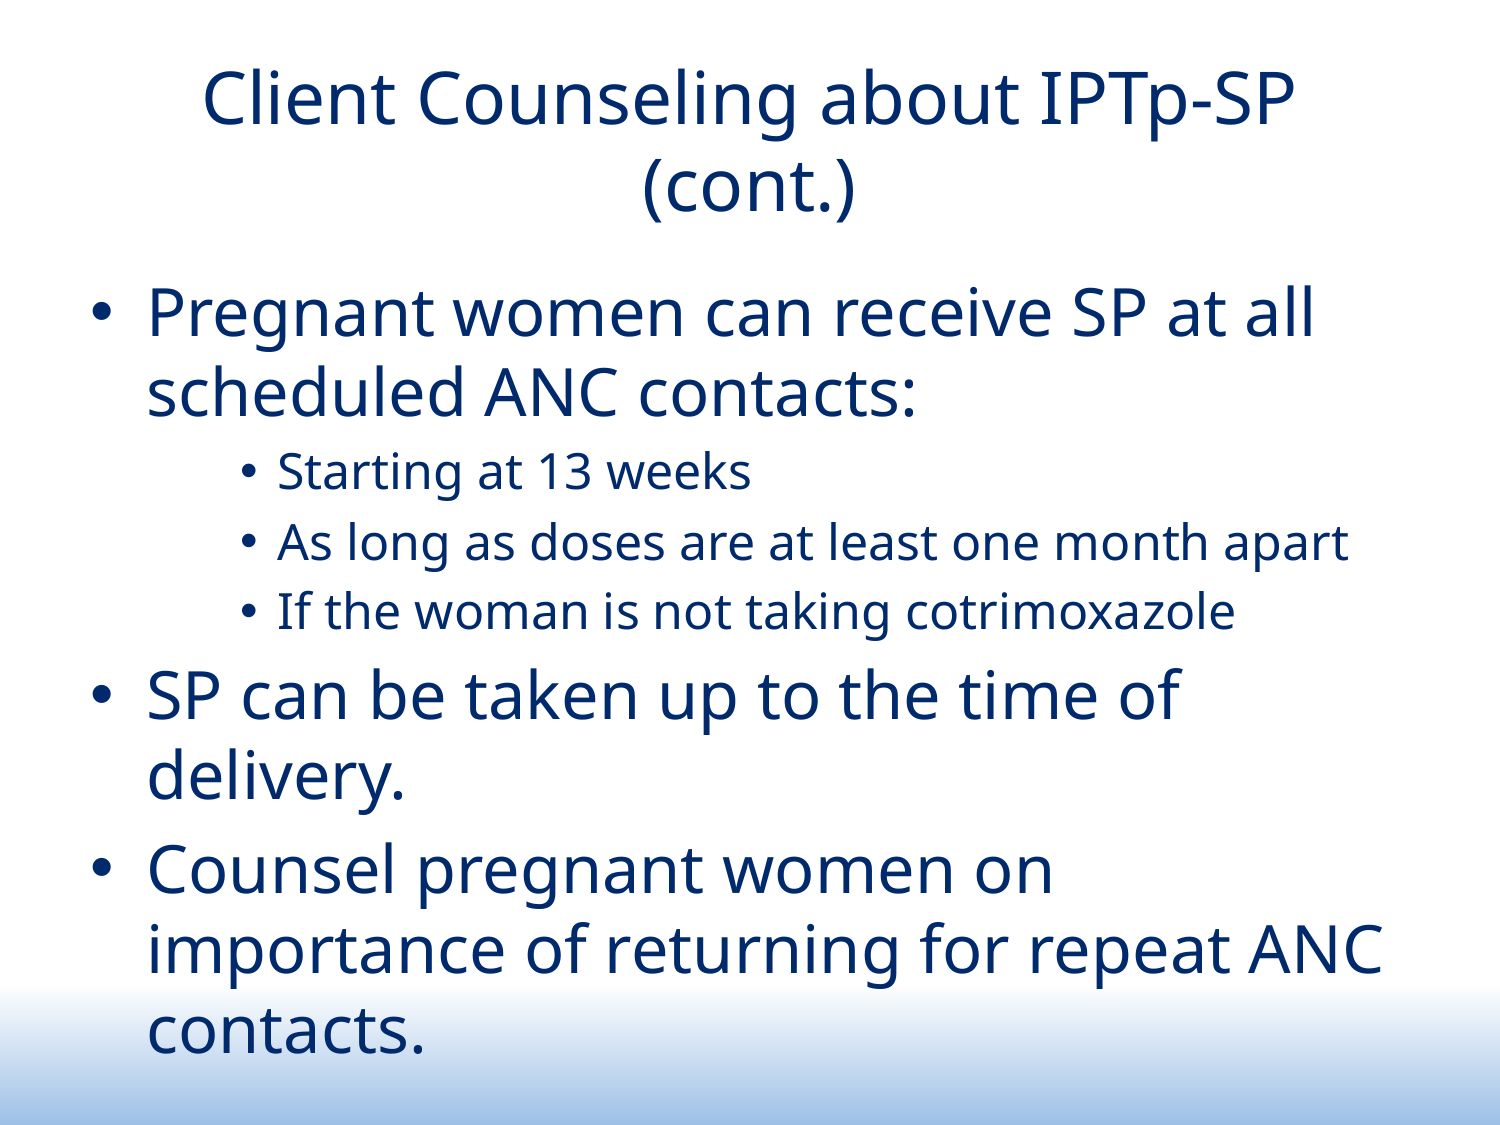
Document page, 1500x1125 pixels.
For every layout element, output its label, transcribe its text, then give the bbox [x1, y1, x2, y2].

title Client Counseling about IPTp-SP (cont.) [75, 45, 1425, 233]
list Pregnant women can receive SP at all scheduled ANC contacts: Starting at 13 weeks As long as doses are at least one month apart If the woman is not taking cotrimoxazole SP can be taken up to the time of delivery. Counsel pregnant women on importance of returning for repeat ANC contacts. [75, 262, 1425, 1005]
